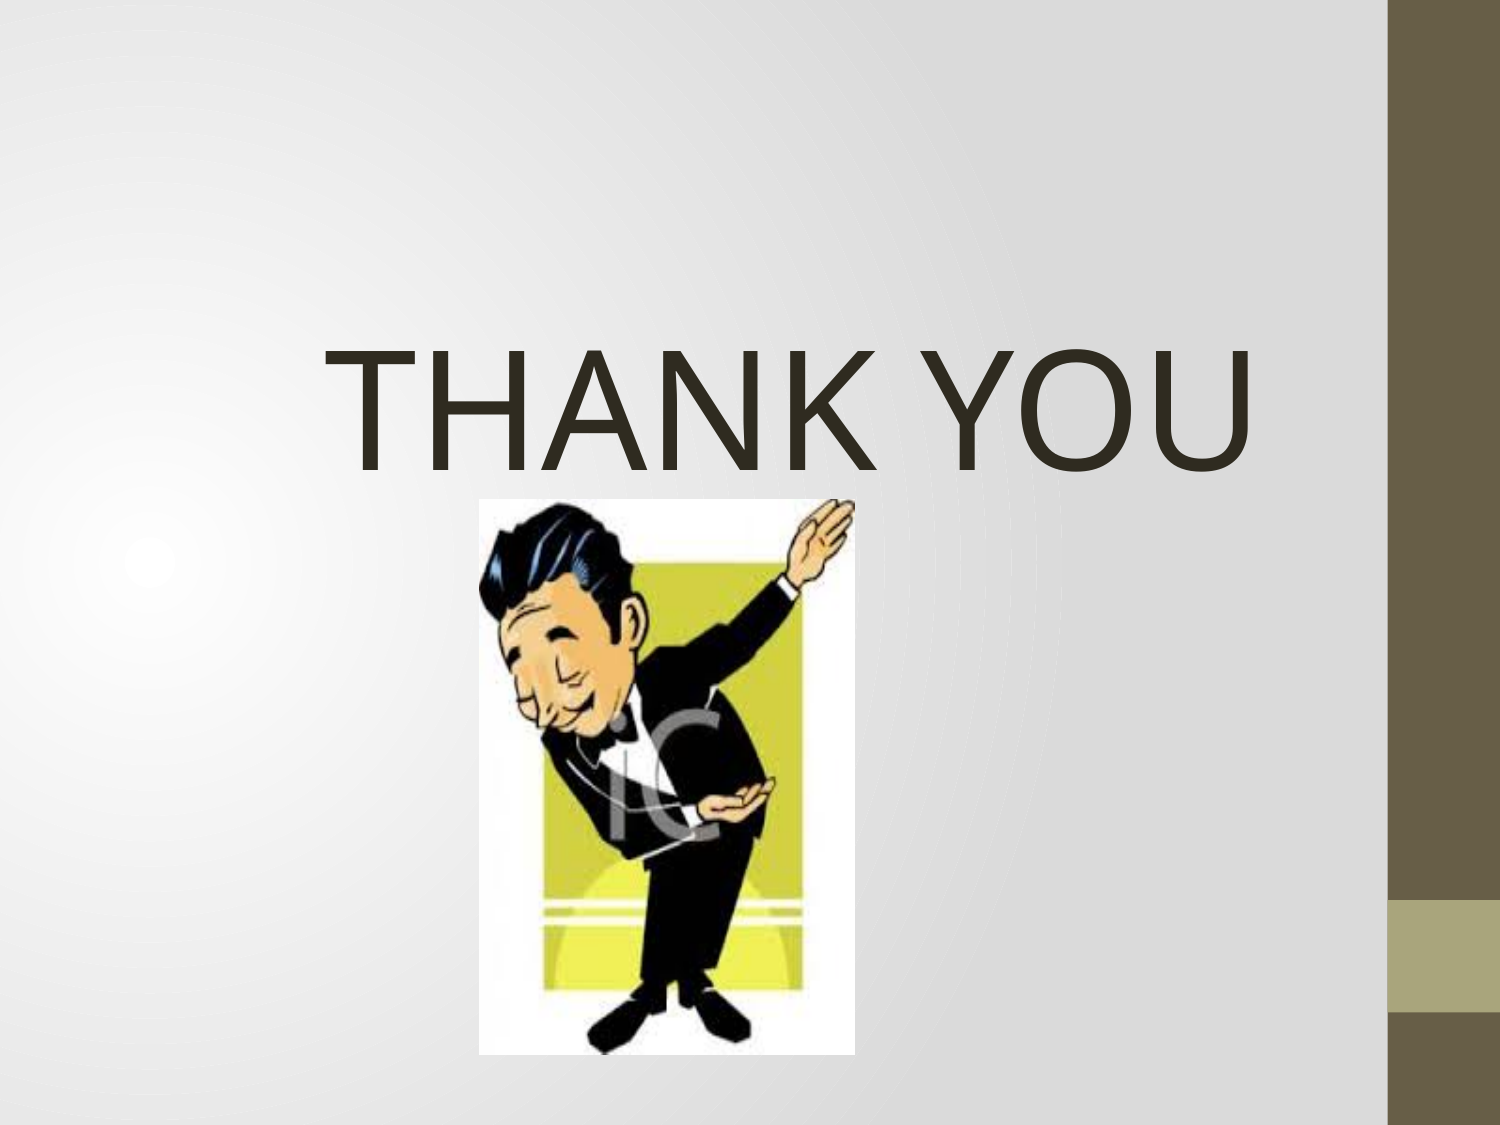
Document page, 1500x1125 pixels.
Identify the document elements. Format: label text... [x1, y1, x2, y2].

list THANK YOU [75, 62, 1325, 1050]
picture [478, 499, 855, 1056]
